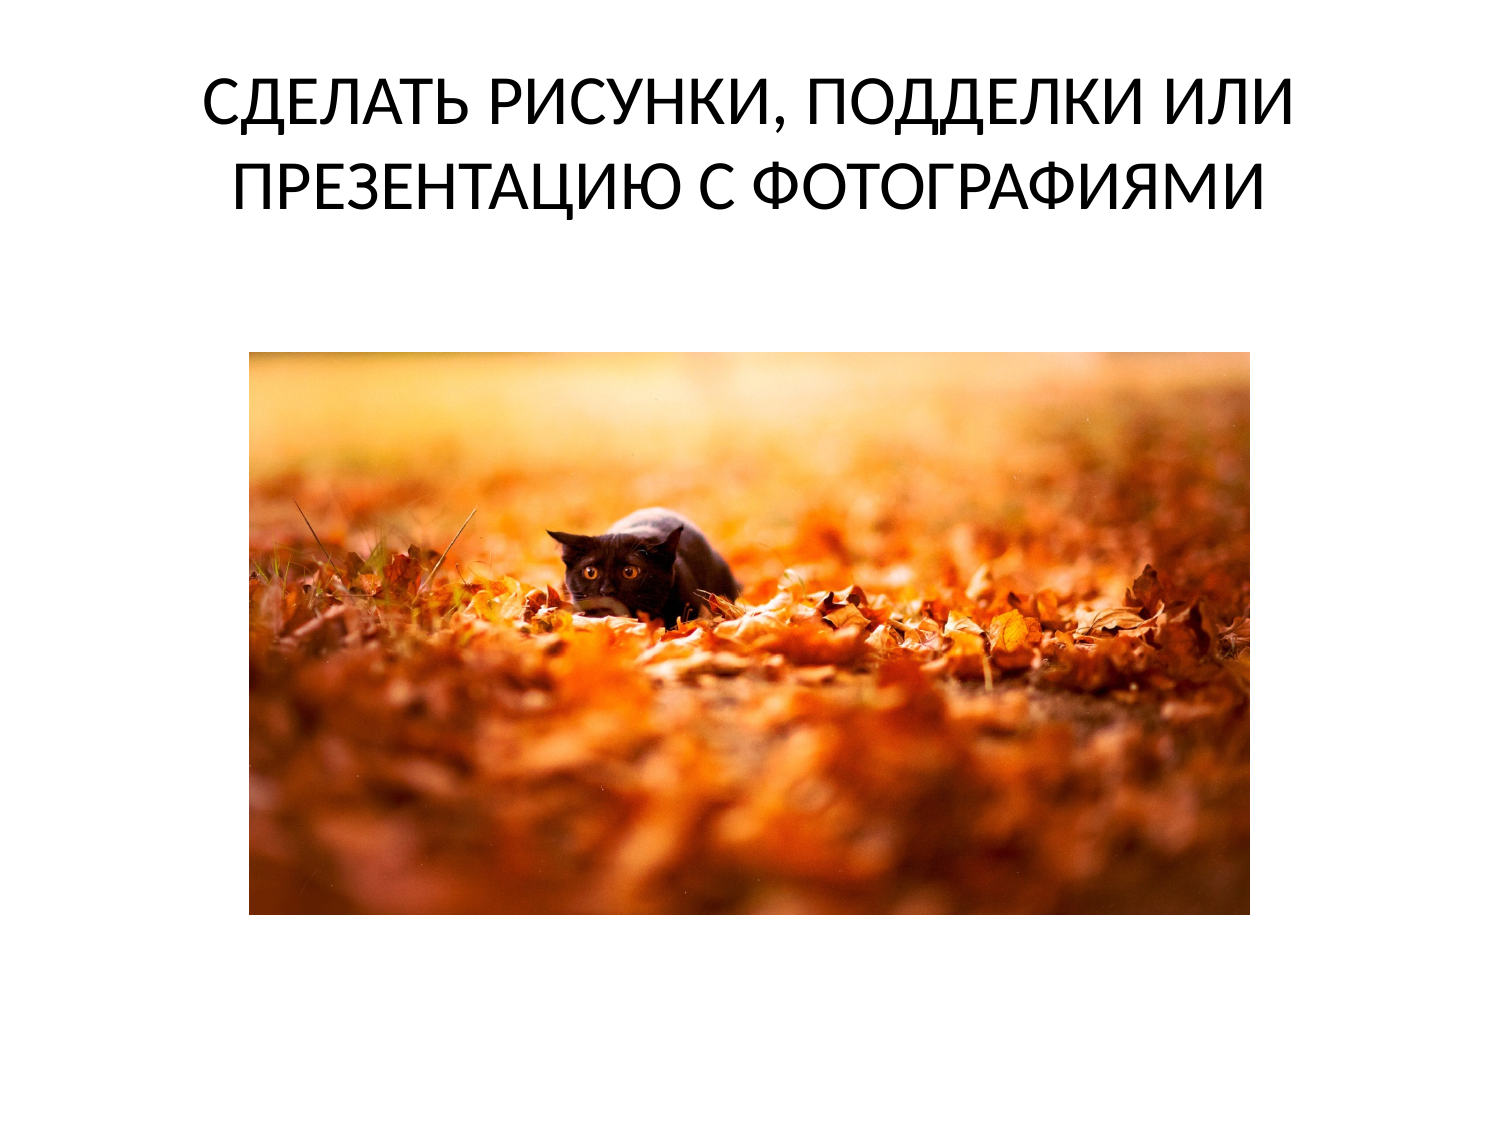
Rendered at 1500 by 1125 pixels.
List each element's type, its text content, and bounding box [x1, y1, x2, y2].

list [249, 352, 1251, 916]
title СДЕЛАТЬ РИСУНКИ, ПОДДЕЛКИ ИЛИ ПРЕЗЕНТАЦИЮ С ФОТОГРАФИЯМИ [75, 45, 1425, 233]
